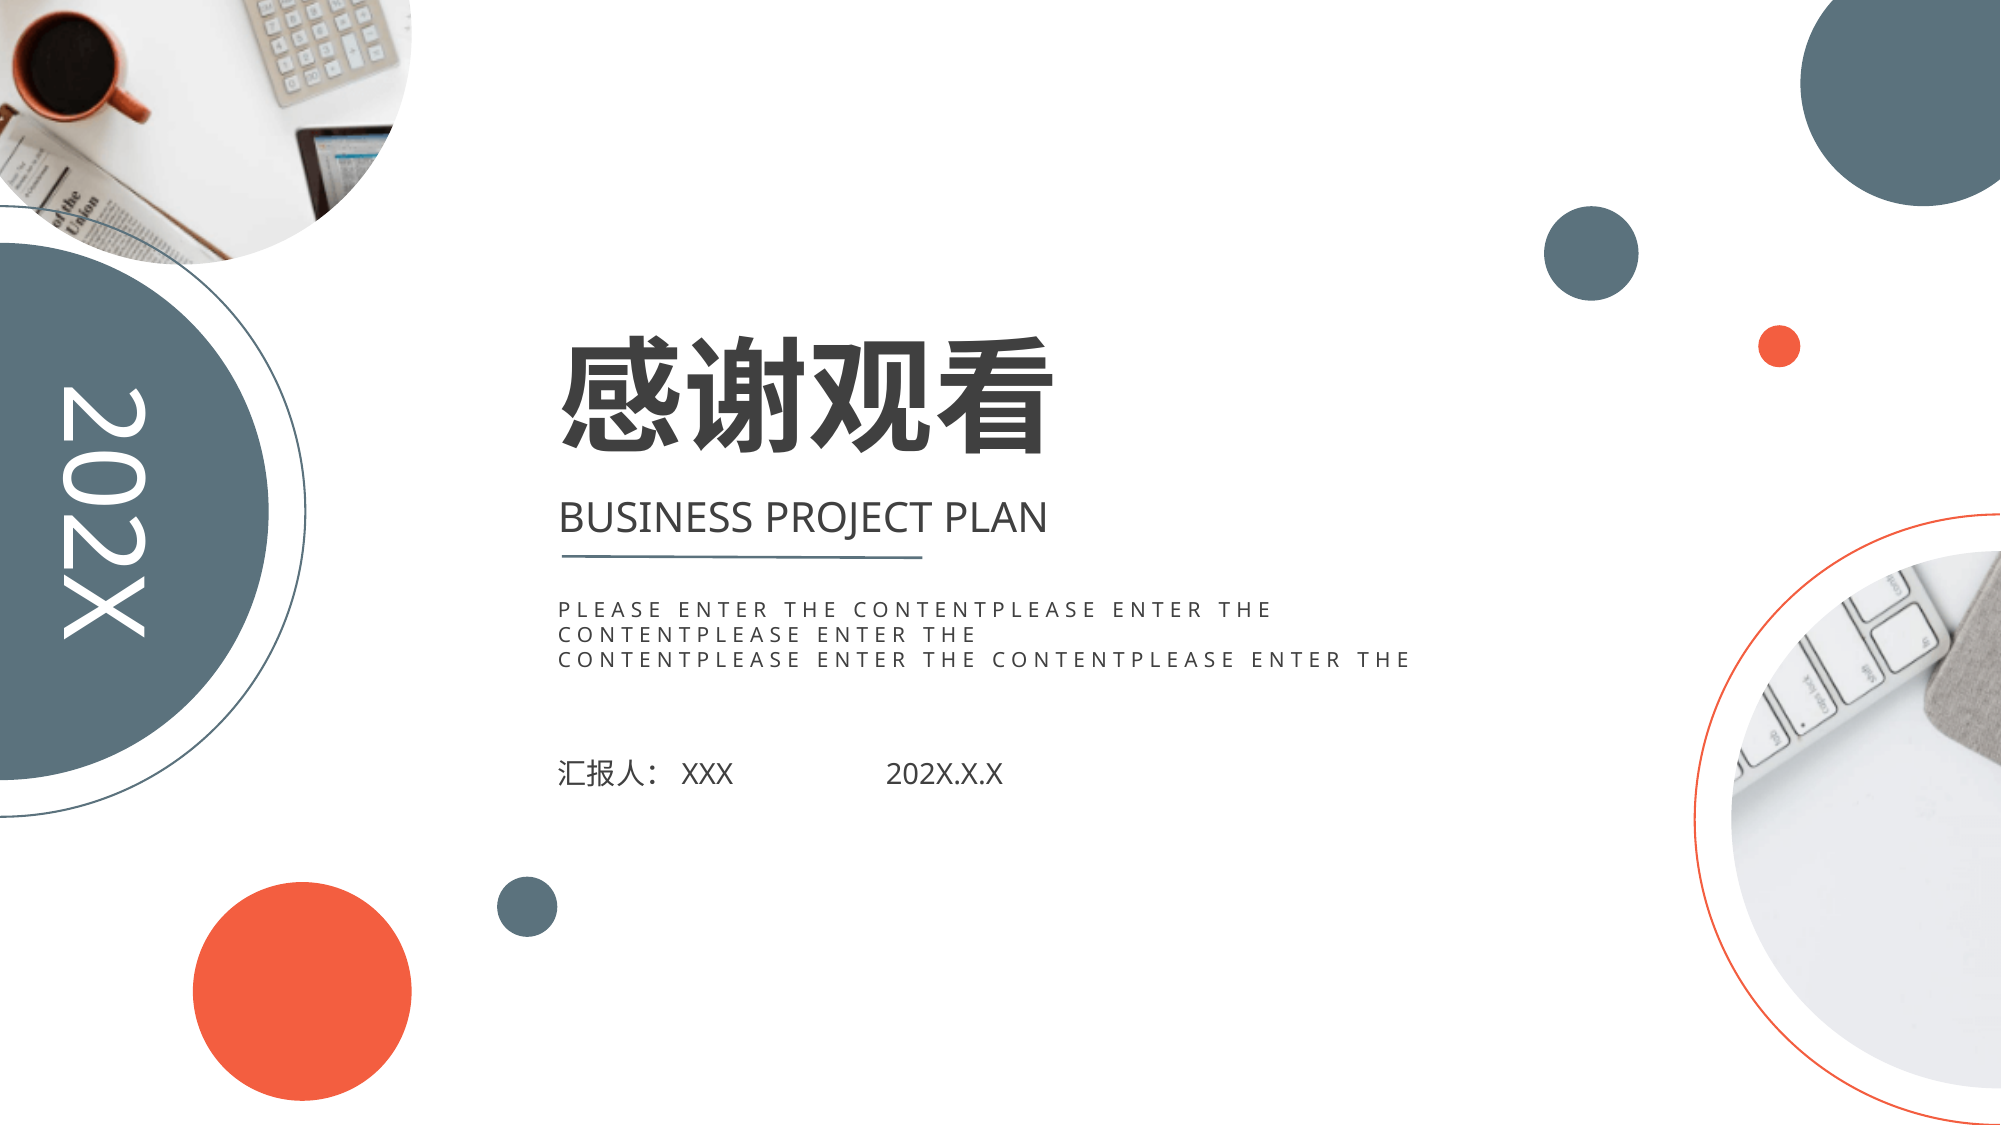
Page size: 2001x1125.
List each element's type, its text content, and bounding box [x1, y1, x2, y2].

text_box [1543, 205, 1640, 302]
text_box [0, 0, 413, 230]
text_box [1799, 0, 2000, 208]
text_box [1757, 324, 1802, 369]
text_box PLEASE ENTER THE CONTENTPLEASE ENTER THE CONTENTPLEASE ENTER THE CONTENTPLEASE ENTER THE CONTENTPLEASE ENTER THE [543, 589, 1545, 679]
text_box 202X.X.X [871, 747, 1139, 798]
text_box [0, 206, 306, 817]
text_box 汇报人：XXX [543, 747, 811, 798]
text_box [496, 875, 559, 938]
text_box [191, 881, 413, 1102]
text_box 感谢观看 [544, 309, 1074, 475]
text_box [1694, 514, 2000, 1125]
text_box BUSINESS PROJECT PLAN [543, 483, 1264, 549]
